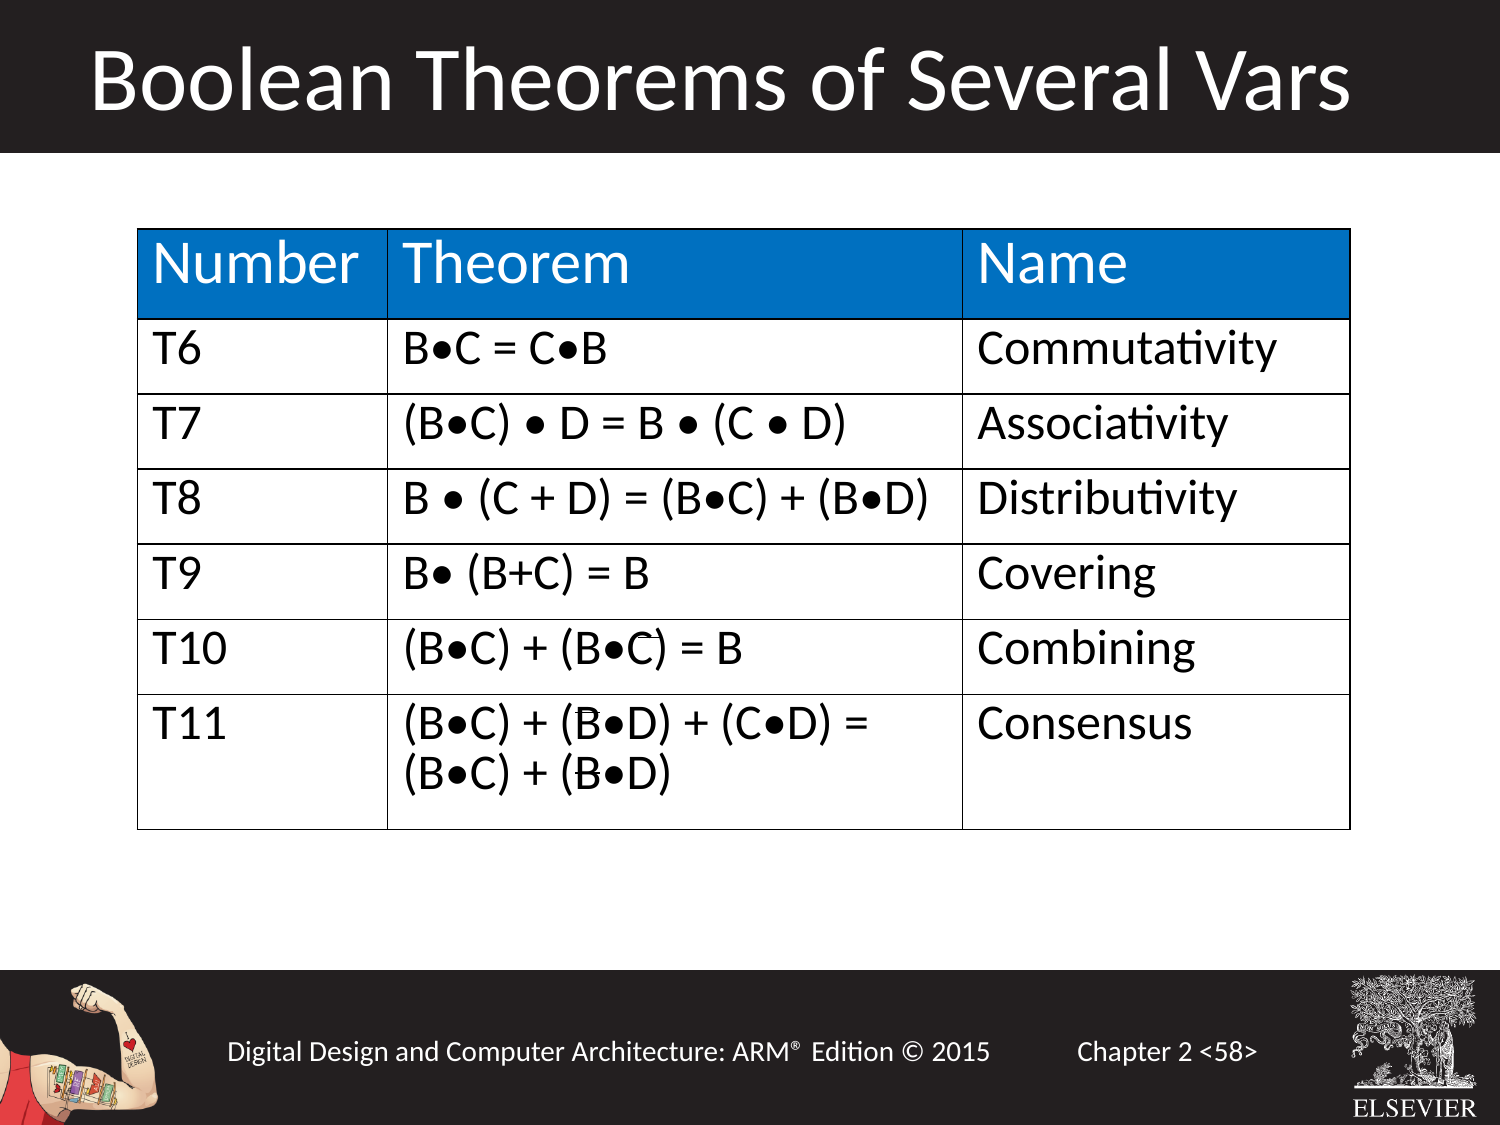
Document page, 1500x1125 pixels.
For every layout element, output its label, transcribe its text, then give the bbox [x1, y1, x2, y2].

table_cell T8 [138, 470, 387, 543]
table_cell T9 [138, 545, 387, 619]
table_cell Distributivity [963, 470, 1349, 543]
picture [1350, 974, 1477, 1117]
table_cell (B•C) • D = B • (C • D) [388, 395, 962, 468]
table_cell Associativity [963, 395, 1349, 468]
table_cell Commutativity [963, 320, 1349, 393]
table_cell T7 [138, 395, 387, 468]
table_cell T6 [138, 320, 387, 393]
table_cell (B•C) + (B•C) = B [388, 620, 962, 694]
table_cell Consensus [963, 695, 1349, 829]
table_cell B• (B+C) = B [388, 545, 962, 619]
text_box Boolean Theorems of Several Vars [75, 11, 1375, 136]
table_cell (B•C) + (B•D) + (C•D) = (B•C) + (B•D) [388, 695, 962, 829]
table_cell B•C = C•B [388, 320, 962, 393]
table_cell Combining [963, 620, 1349, 694]
table_cell B • (C + D) = (B•C) + (B•D) [388, 470, 962, 543]
table_header Theorem [388, 230, 962, 318]
table_header Number [138, 230, 387, 318]
table_cell Covering [963, 545, 1349, 619]
table_header Name [963, 230, 1349, 318]
table_cell T11 [138, 695, 387, 829]
picture [0, 979, 163, 1125]
table_cell T10 [138, 620, 387, 694]
